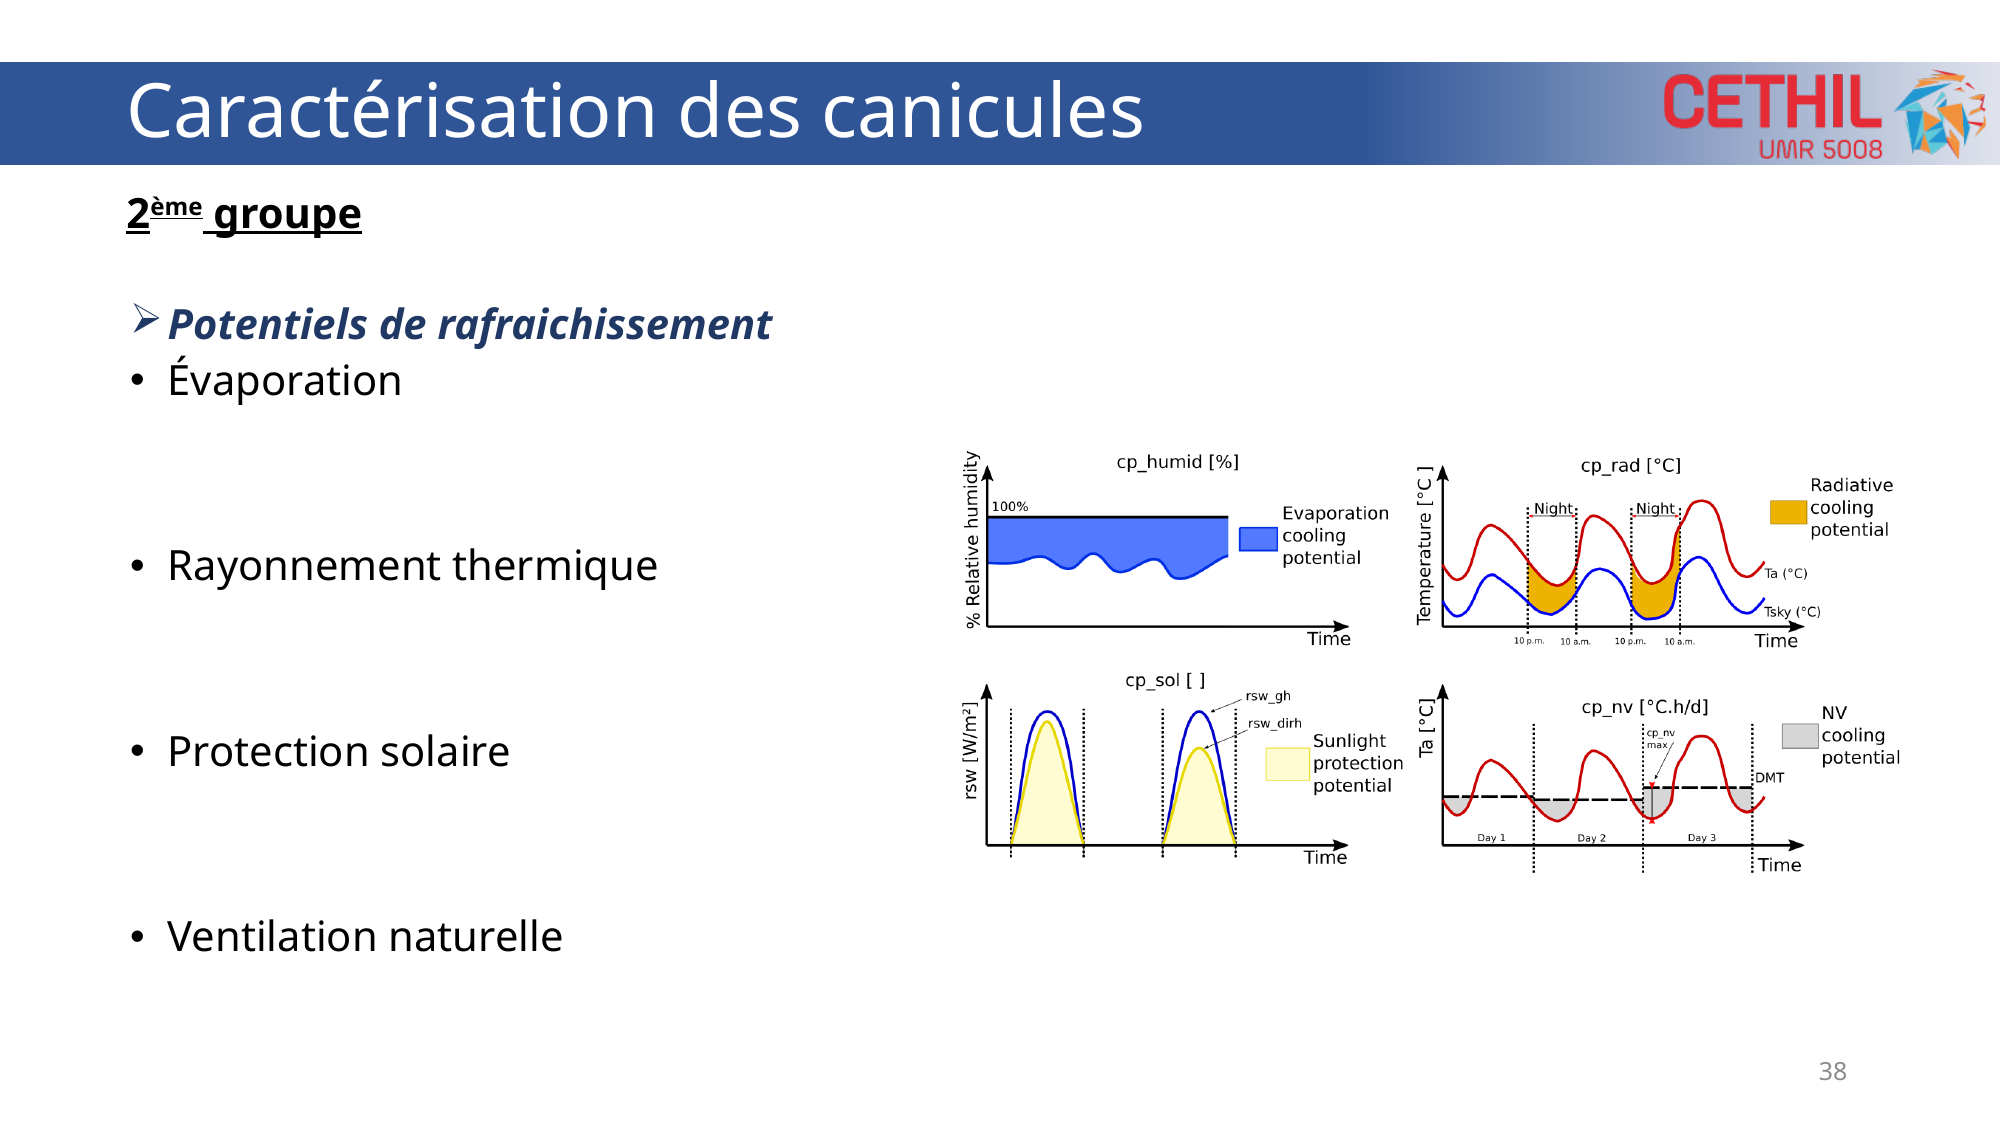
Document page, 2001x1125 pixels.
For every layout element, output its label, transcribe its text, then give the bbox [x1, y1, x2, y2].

list 2ème groupe [111, 184, 1935, 267]
title Caractérisation des canicules [111, 42, 1937, 185]
picture [896, 370, 1948, 923]
slide_number 38 [1412, 1042, 1863, 1103]
